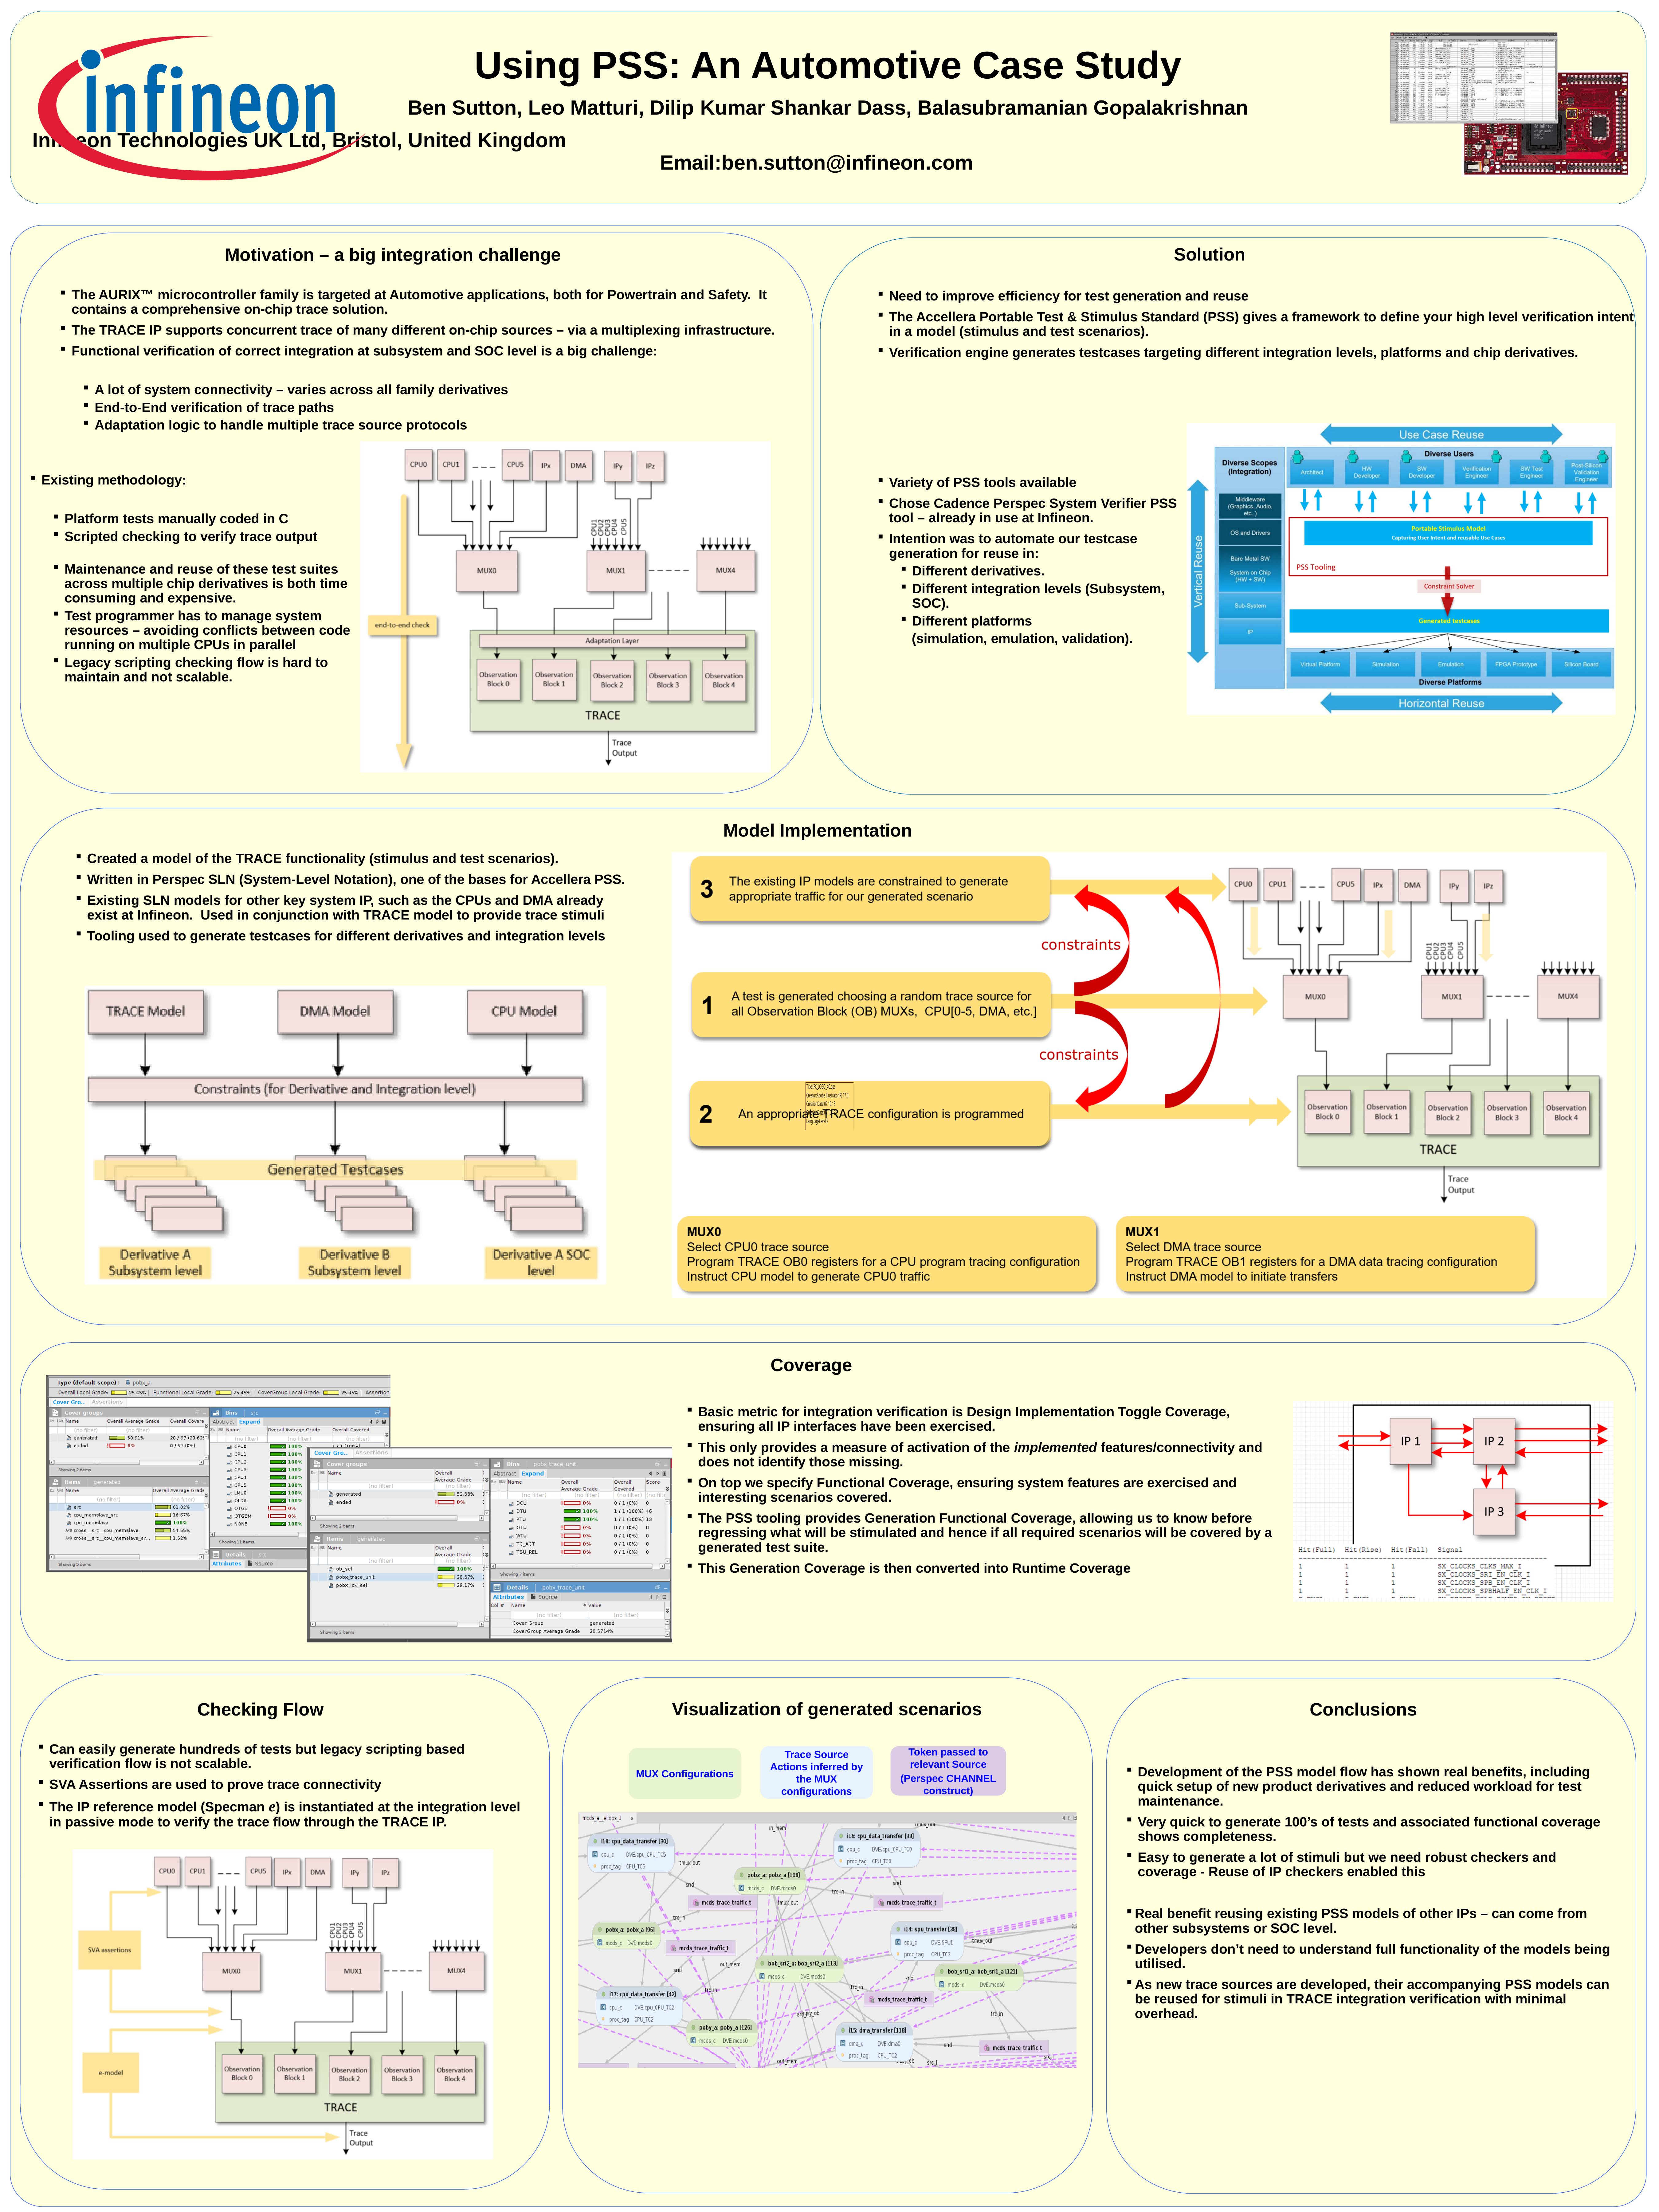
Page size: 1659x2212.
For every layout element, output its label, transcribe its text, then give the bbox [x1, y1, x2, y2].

text_box [20, 1342, 1636, 1661]
picture [38, 36, 366, 181]
text_box Model Implementation [723, 807, 936, 841]
text_box Created a model of the TRACE functionality (stimulus and test scenarios). Written in Perspec SLN (System-Level Notation), one of the bases for Accellera PSS. Existing SLN models for other key system IP, such as the CPUs and DMA already exist at Infineon. Used in conjunction with TRACE model to provide trace stimuli Tooling used to generate testcases for different derivatives and integration levels [71, 849, 641, 973]
text_box Conclusions [1310, 1686, 1521, 1720]
text_box Using PSS: An Automotive Case Study Ben Sutton, Leo Matturi, Dilip Kumar Shankar Dass, Balasubramanian Gopalakrishnan Infineon Technologies UK Ltd, Bristol, United Kingdom Email:ben.sutton@infineon.com [10, 11, 1646, 204]
picture [360, 441, 771, 772]
picture [73, 1849, 493, 2160]
picture [1390, 32, 1630, 177]
text_box [20, 1674, 550, 2190]
text_box The AURIX™ microcontroller family is targeted at Automotive applications, both for Powertrain and Safety. It contains a comprehensive on-chip trace solution. The TRACE IP supports concurrent trace of many different on-chip sources – via a multiplexing infrastructure. Functional verification of correct integration at subsystem and SOC level is a big challenge: A lot of system connectivity – varies across all family derivatives End-to-End verification of trace paths Adaptation logic to handle multiple trace source protocols [55, 285, 823, 511]
picture [672, 852, 1607, 1298]
picture [1293, 1401, 1614, 1602]
text_box [1106, 1678, 1636, 2194]
picture [84, 986, 606, 1284]
text_box Motivation – a big integration challenge [225, 232, 606, 265]
text_box Visualization of generated scenarios [672, 1686, 1026, 1720]
text_box Token passed to relevant Source (Perspec CHANNEL construct) [890, 1746, 1006, 1796]
text_box Variety of PSS tools available Chose Cadence Perspec System Verifier PSS tool – already in use at Infineon. Intention was to automate our testcase generation for reuse in: Different derivatives. Different integration levels (Subsystem, SOC). Different platforms (simulation, emulation, validation). [873, 473, 1193, 761]
text_box Trace Source Actions inferred by the MUX configurations [760, 1746, 873, 1799]
text_box [820, 237, 1636, 794]
picture [46, 1375, 672, 1642]
text_box Solution [1174, 231, 1263, 265]
text_box Basic metric for integration verification is Design Implementation Toggle Coverage, ensuring all IP interfaces have been exercised. This only provides a measure of activation of the implemented features/connectivity and does not identify those missing. On top we specify Functional Coverage, ensuring system features are exercised and interesting scenarios covered. The PSS tooling provides Generation Functional Coverage, allowing us to know before regressing what will be stimulated and hence if all required scenarios will be covered by a generated test suite. This Generation Coverage is then converted into Runtime Coverage [682, 1402, 1286, 1618]
text_box Need to improve efficiency for test generation and reuse The Accellera Portable Test & Stimulus Standard (PSS) gives a framework to define your high level verification intent in a model (stimulus and test scenarios). Verification engine generates testcases targeting different integration levels, platforms and chip derivatives. [873, 287, 1641, 427]
text_box [20, 808, 1636, 1325]
text_box [20, 233, 813, 793]
picture [578, 1812, 1077, 2068]
text_box [563, 1677, 1093, 2193]
text_box Coverage [771, 1342, 858, 1375]
text_box Can easily generate hundreds of tests but legacy scripting based verification flow is not scalable. SVA Assertions are used to prove trace connectivity The IP reference model (Specman e) is instantiated at the integration level in passive mode to verify the trace flow through the TRACE IP. [33, 1739, 533, 1848]
text_box Checking Flow [197, 1686, 410, 1720]
text_box Development of the PSS model flow has shown real benefits, including quick setup of new product derivatives and reduced workload for test maintenance. Very quick to generate 100’s of tests and associated functional coverage shows completeness. Easy to generate a lot of stimuli but we need robust checkers and coverage - Reuse of IP checkers enabled this Real benefit reusing existing PSS models of other IPs – can come from other subsystems or SOC level. Developers don’t need to understand full functionality of the models being utilised. As new trace sources are developed, their accompanying PSS models can be reused for stimuli in TRACE integration verification with minimal overhead. [1121, 1763, 1621, 2132]
text_box [10, 225, 1646, 2207]
picture [1186, 423, 1615, 715]
text_box Existing methodology: Platform tests manually coded in C Scripted checking to verify trace output Maintenance and reuse of these test suites across multiple chip derivatives is both time consuming and expensive. Test programmer has to manage system resources – avoiding conflicts between code running on multiple CPUs in parallel Legacy scripting checking flow is hard to maintain and not scalable. [25, 471, 359, 715]
text_box MUX Configurations [629, 1748, 741, 1799]
